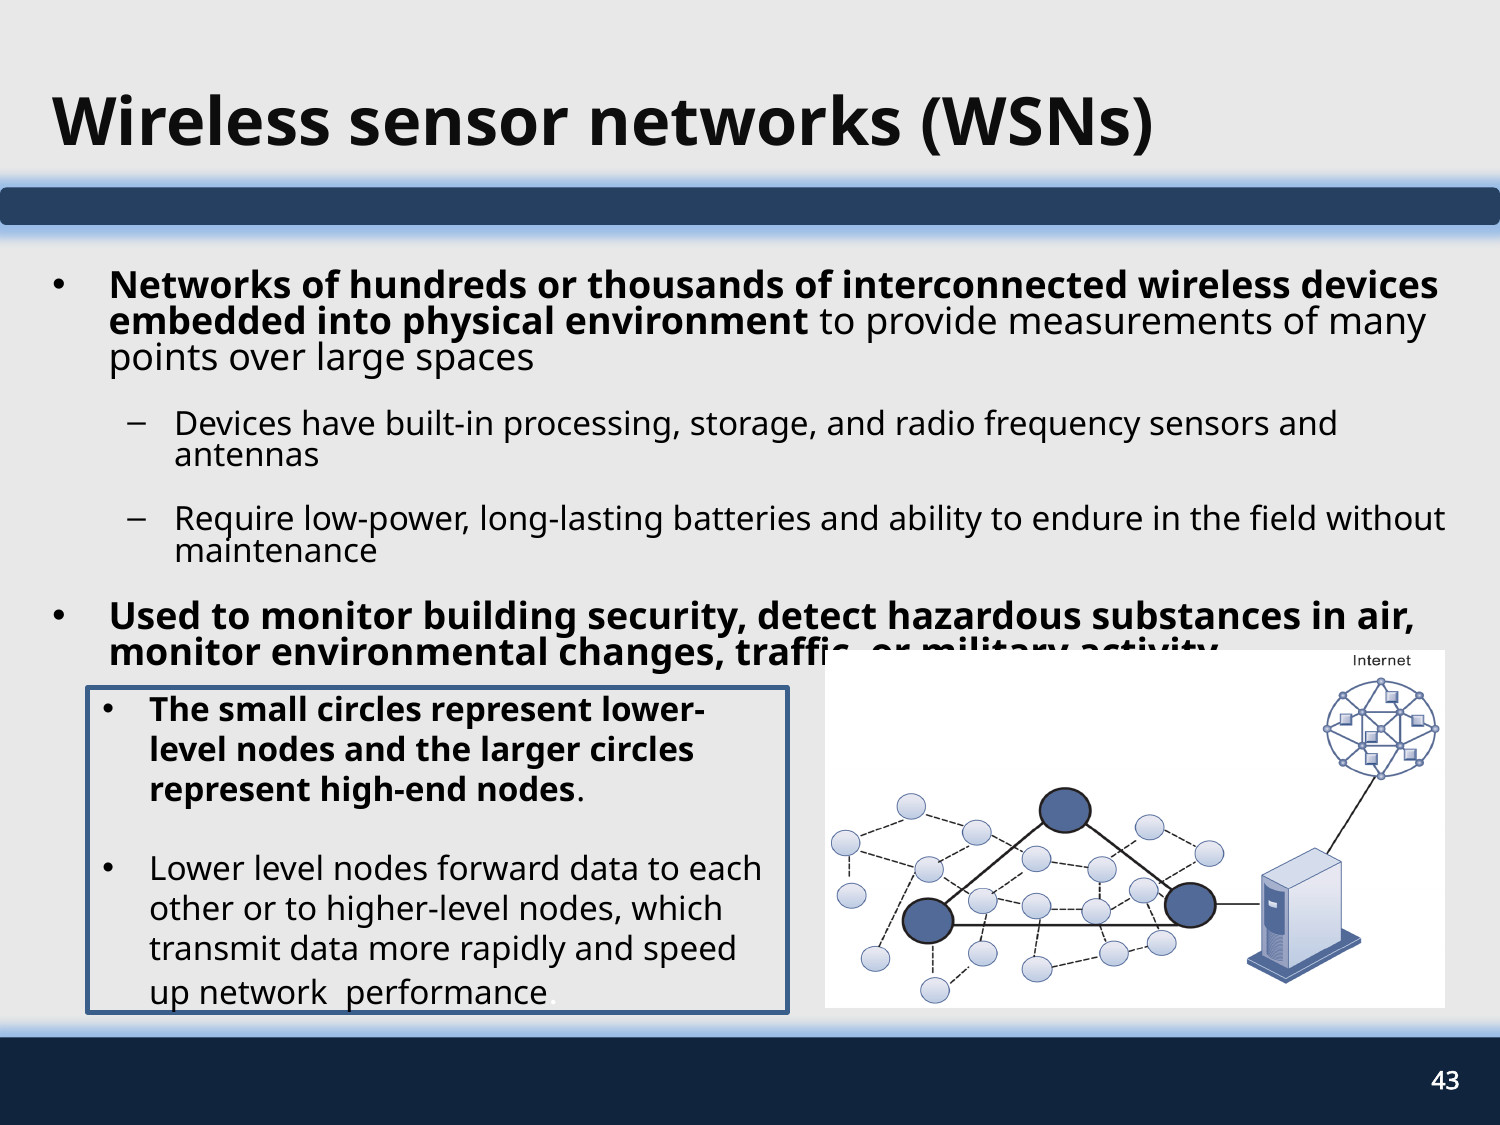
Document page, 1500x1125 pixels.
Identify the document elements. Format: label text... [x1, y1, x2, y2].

picture [824, 650, 1445, 1008]
title Wireless sensor networks (WSNs) [37, 62, 1338, 176]
slide_number 43 [1412, 1050, 1475, 1113]
list Networks of hundreds or thousands of interconnected wireless devices embedded into physical environment to provide measurements of many points over large spaces Devices have built-in processing, storage, and radio frequency sensors and antennas Require low-power, long-lasting batteries and ability to endure in the field without maintenance Used to monitor building security, detect hazardous substances in air, monitor environmental changes, traffic, or military activity [37, 262, 1475, 1013]
text_box The small circles represent lower-level nodes and the larger circles represent high-end nodes. Lower level nodes forward data to each other or to higher-level nodes, which transmit data more rapidly and speed up network performance. [85, 685, 790, 1015]
